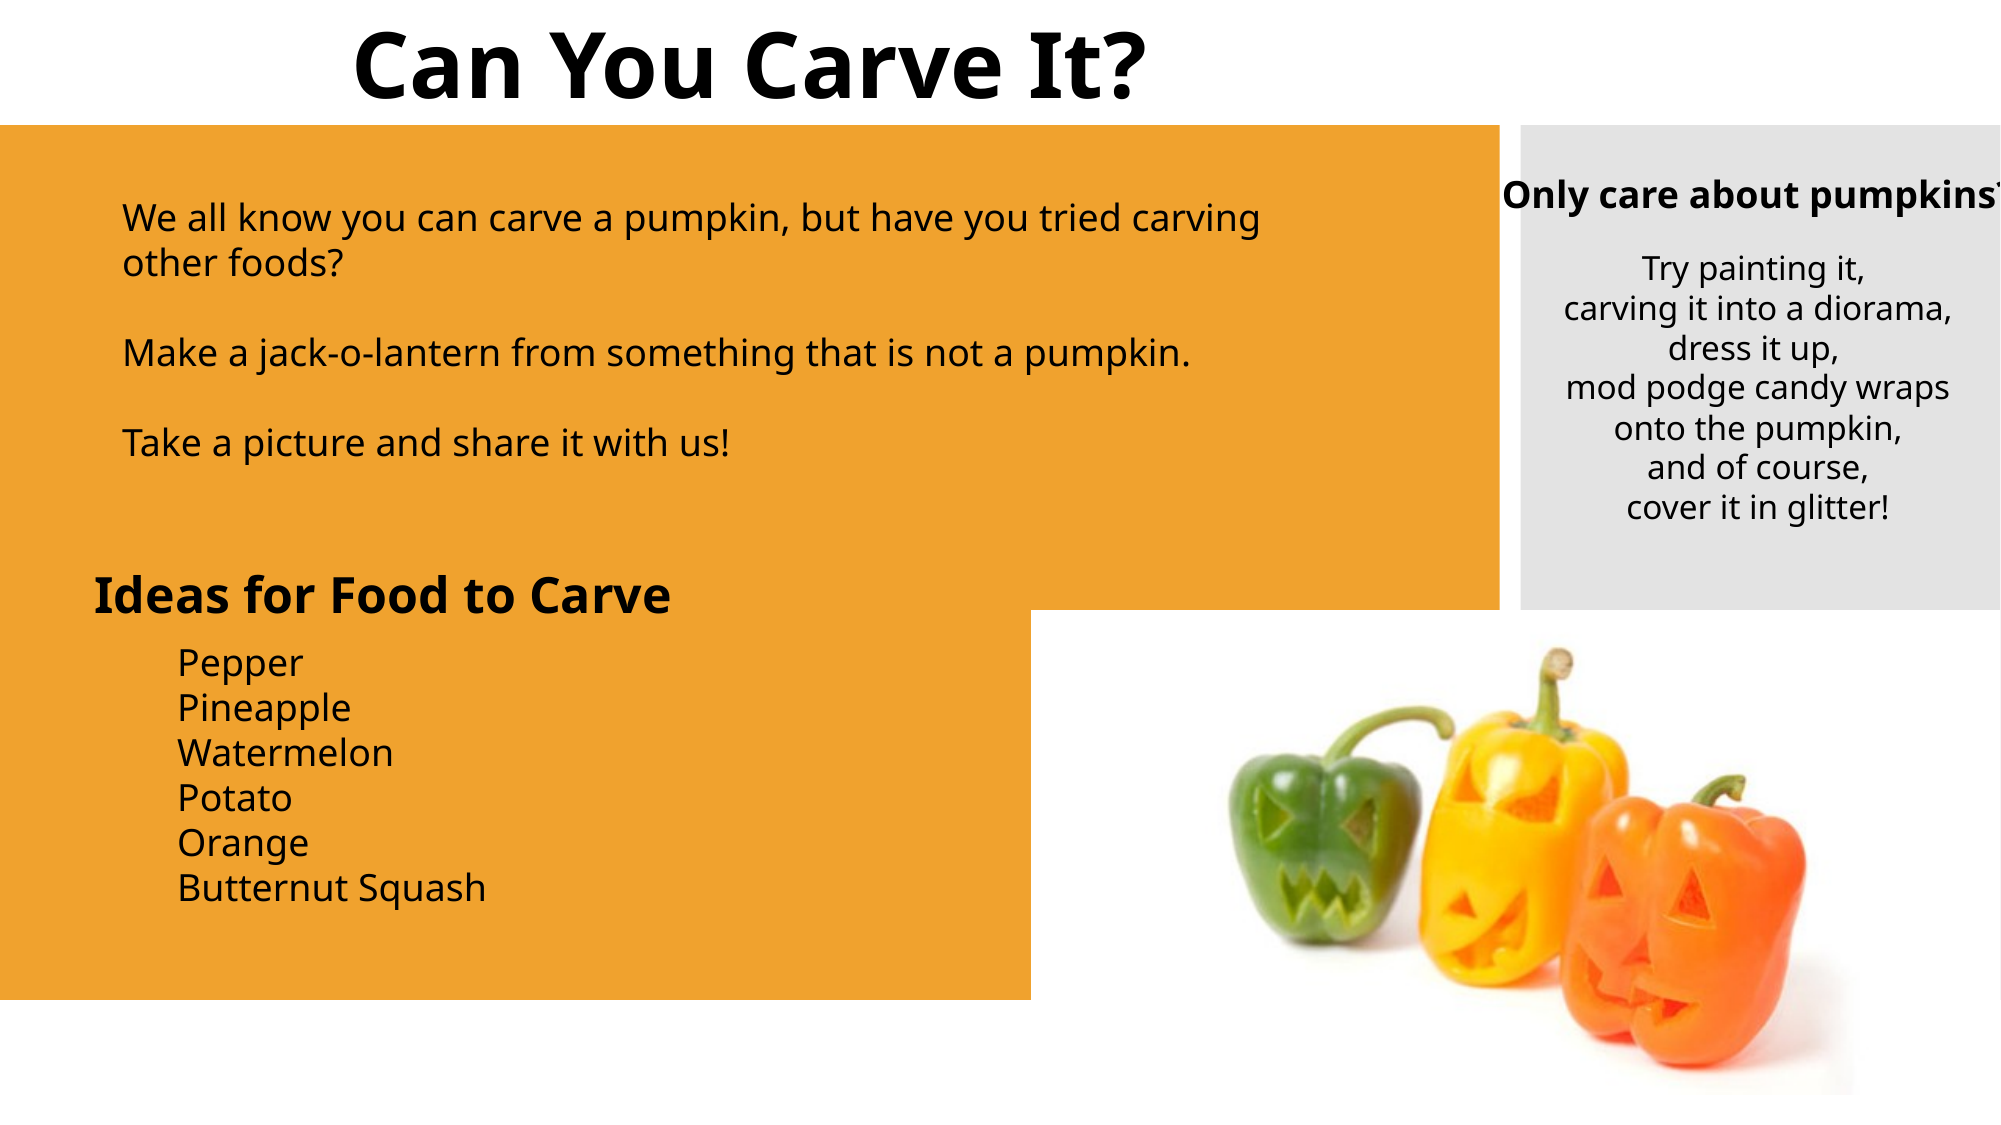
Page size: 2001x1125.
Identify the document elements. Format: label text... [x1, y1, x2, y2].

text_box Only care about pumpkins? [1487, 163, 2000, 224]
text_box Pepper Pineapple Watermelon Potato Orange Butternut Squash [162, 631, 503, 917]
text_box Can You Carve It? [0, 0, 1500, 125]
text_box We all know you can carve a pumpkin, but have you tried carving other foods? Make a jack-o-lantern from something that is not a pumpkin. Take a picture and share it with us! [107, 186, 1381, 472]
picture [1030, 610, 2000, 1096]
text_box Ideas for Food to Carve [79, 555, 687, 631]
text_box Try painting it, carving it into a diorama, dress it up, mod podge candy wraps onto the pumpkin, and of course, cover it in glitter! [1529, 239, 1988, 534]
